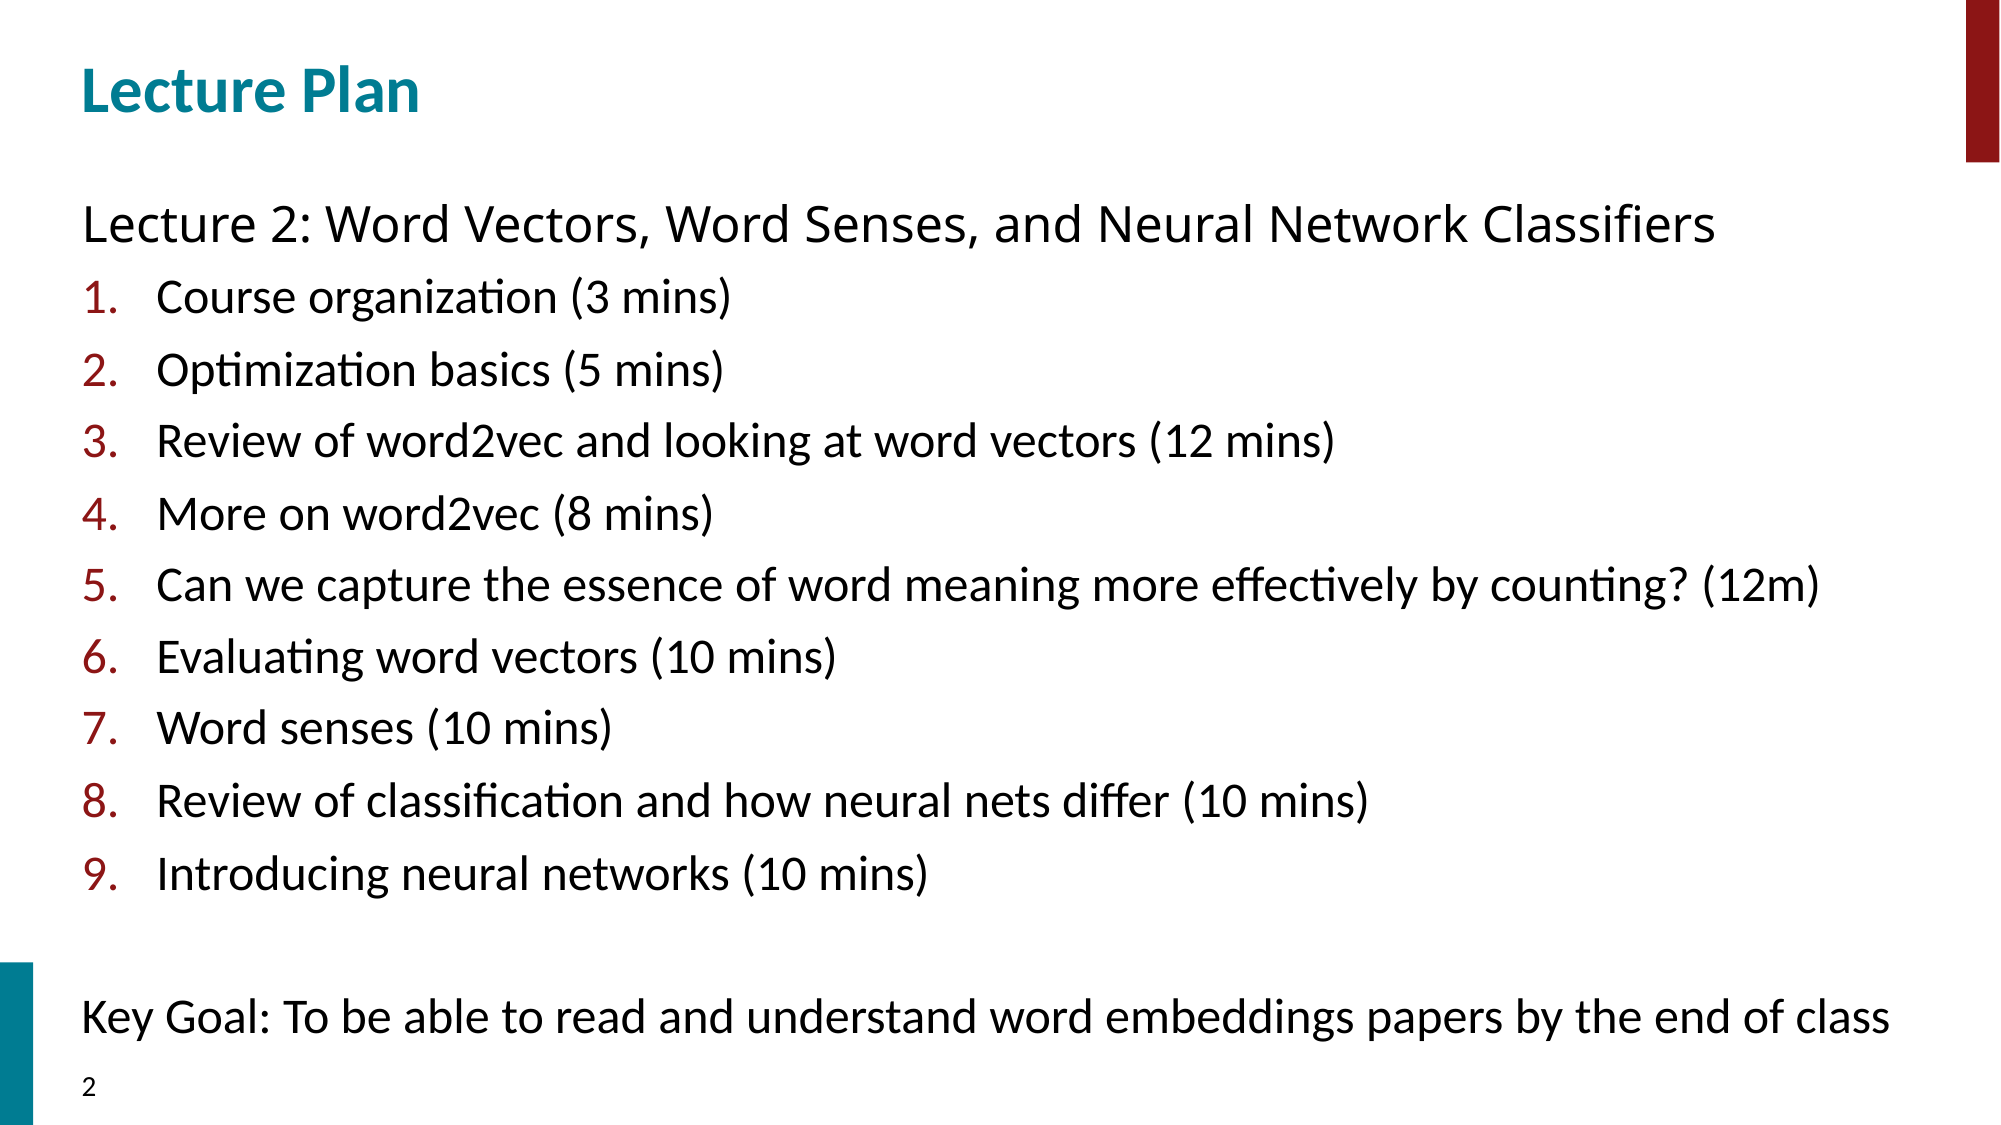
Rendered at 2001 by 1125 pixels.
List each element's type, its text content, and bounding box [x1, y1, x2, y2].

title Lecture Plan [79, 4, 1921, 234]
slide_number 10 [75, 1067, 120, 1125]
text_box Lecture 2: Word Vectors, Word Senses, and Neural Network Classifiers Course organization (3 mins) Optimization basics (5 mins) Review of word2vec and looking at word vectors (12 mins) More on word2vec (8 mins) Can we capture the essence of word meaning more effectively by counting? (12m) Evaluating word vectors (10 mins) Word senses (10 mins) Review of classification and how neural nets differ (10 mins) Introducing neural networks (10 mins) Key Goal: To be able to read and understand word embeddings papers by the end of class [79, 180, 1904, 1044]
